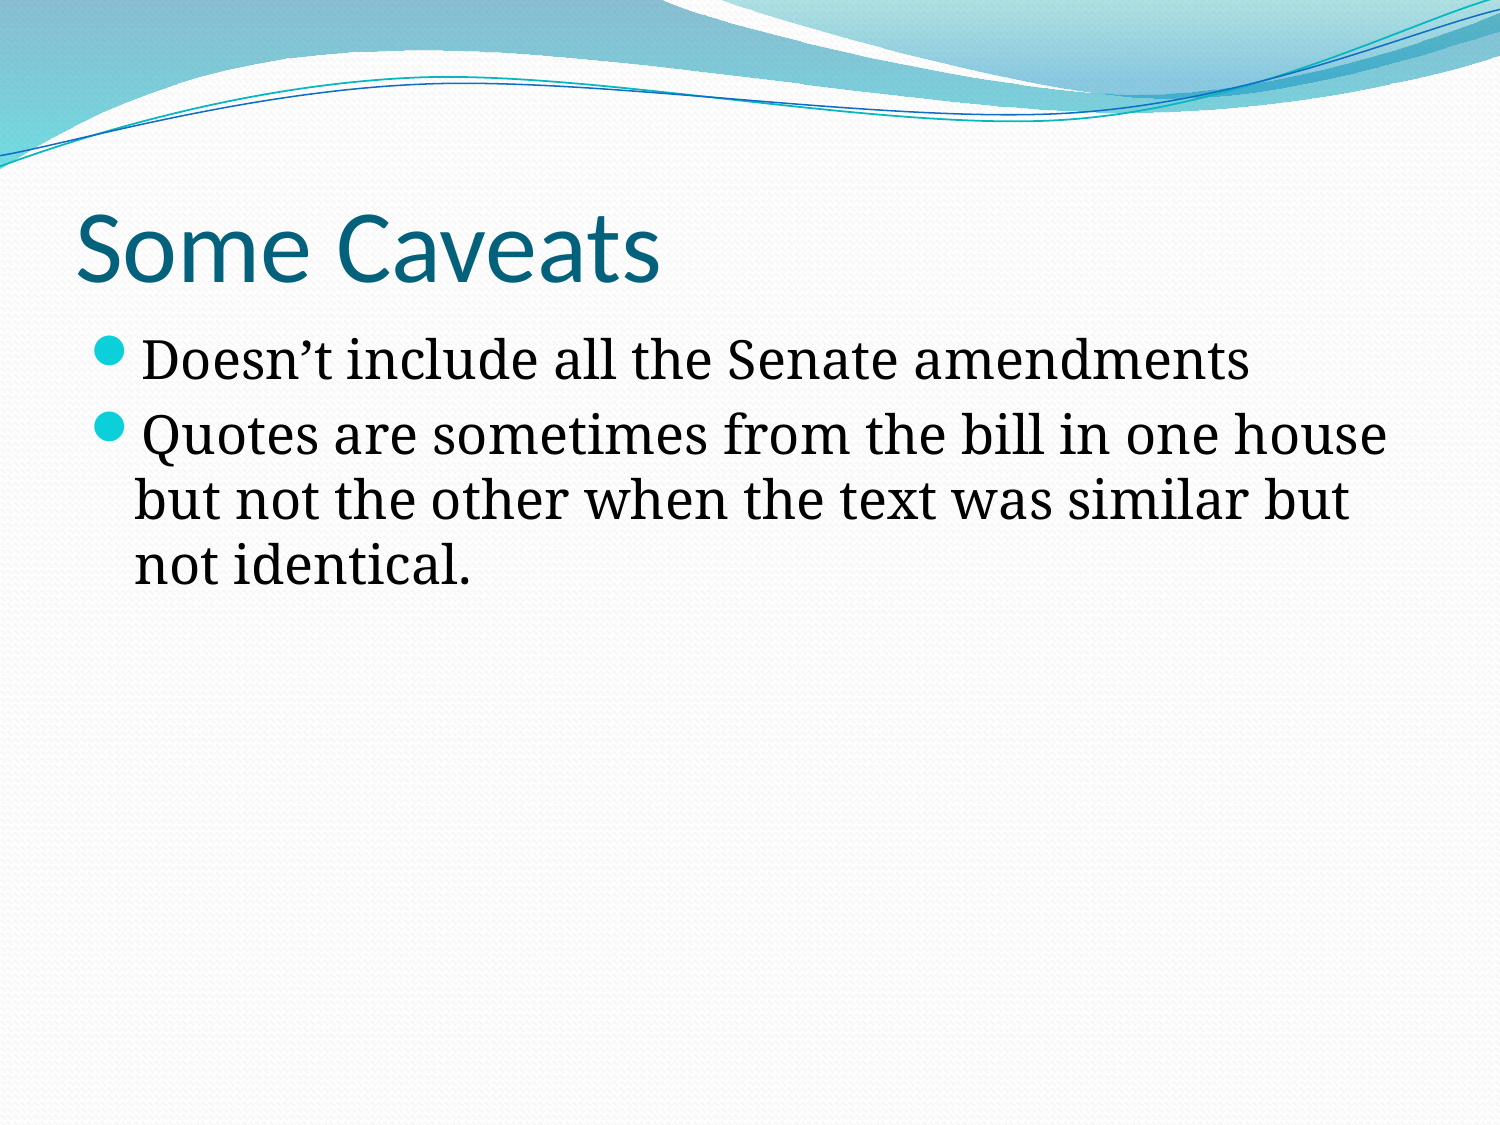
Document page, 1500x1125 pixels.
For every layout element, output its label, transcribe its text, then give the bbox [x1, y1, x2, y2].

title Some Caveats [74, 115, 1426, 304]
list Doesn’t include all the Senate amendments Quotes are sometimes from the bill in one house but not the other when the text was similar but not identical. [74, 317, 1426, 1038]
